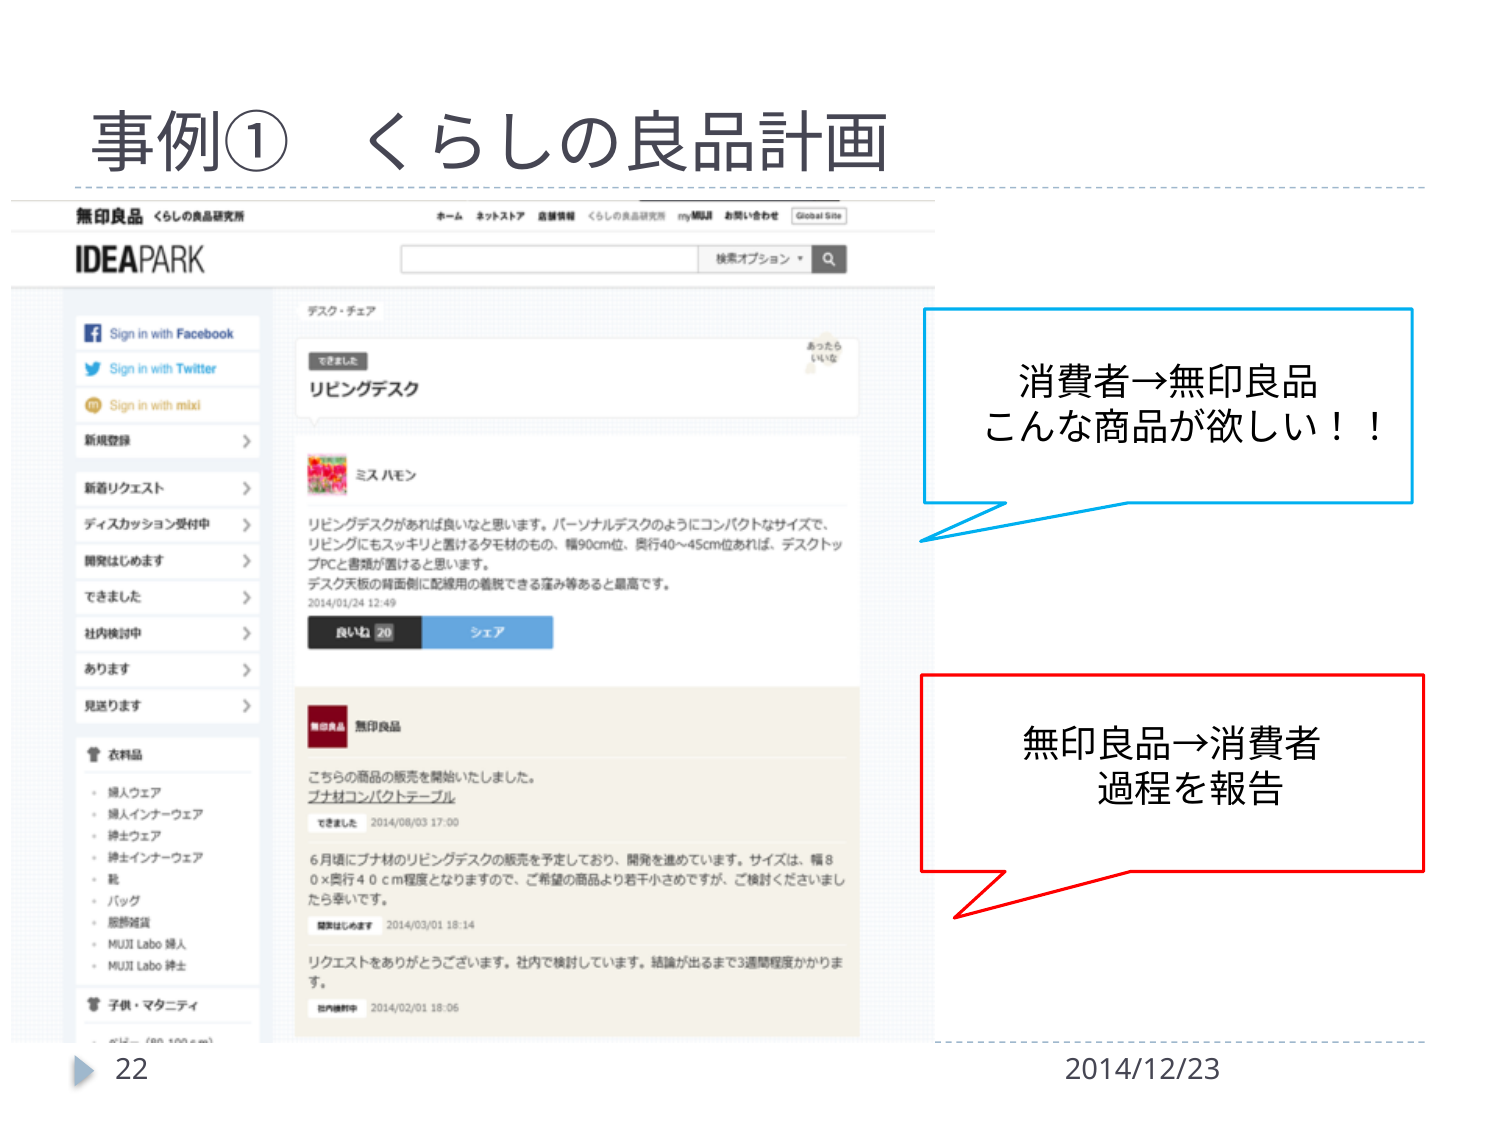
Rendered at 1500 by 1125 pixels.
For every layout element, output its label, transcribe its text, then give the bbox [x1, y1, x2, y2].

text_box 消費者→無印良品 こんな商品が欲しい！！ [966, 350, 1409, 501]
text_box [940, 307, 1414, 540]
text_box 無印良品→消費者 過程を報告 [1007, 712, 1338, 818]
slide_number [1050, 1042, 1426, 1103]
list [10, 200, 936, 1043]
title 事例① くらしの良品計画 [75, 24, 1425, 188]
slide_number 22 [100, 1056, 426, 1103]
text_box [940, 673, 1426, 920]
